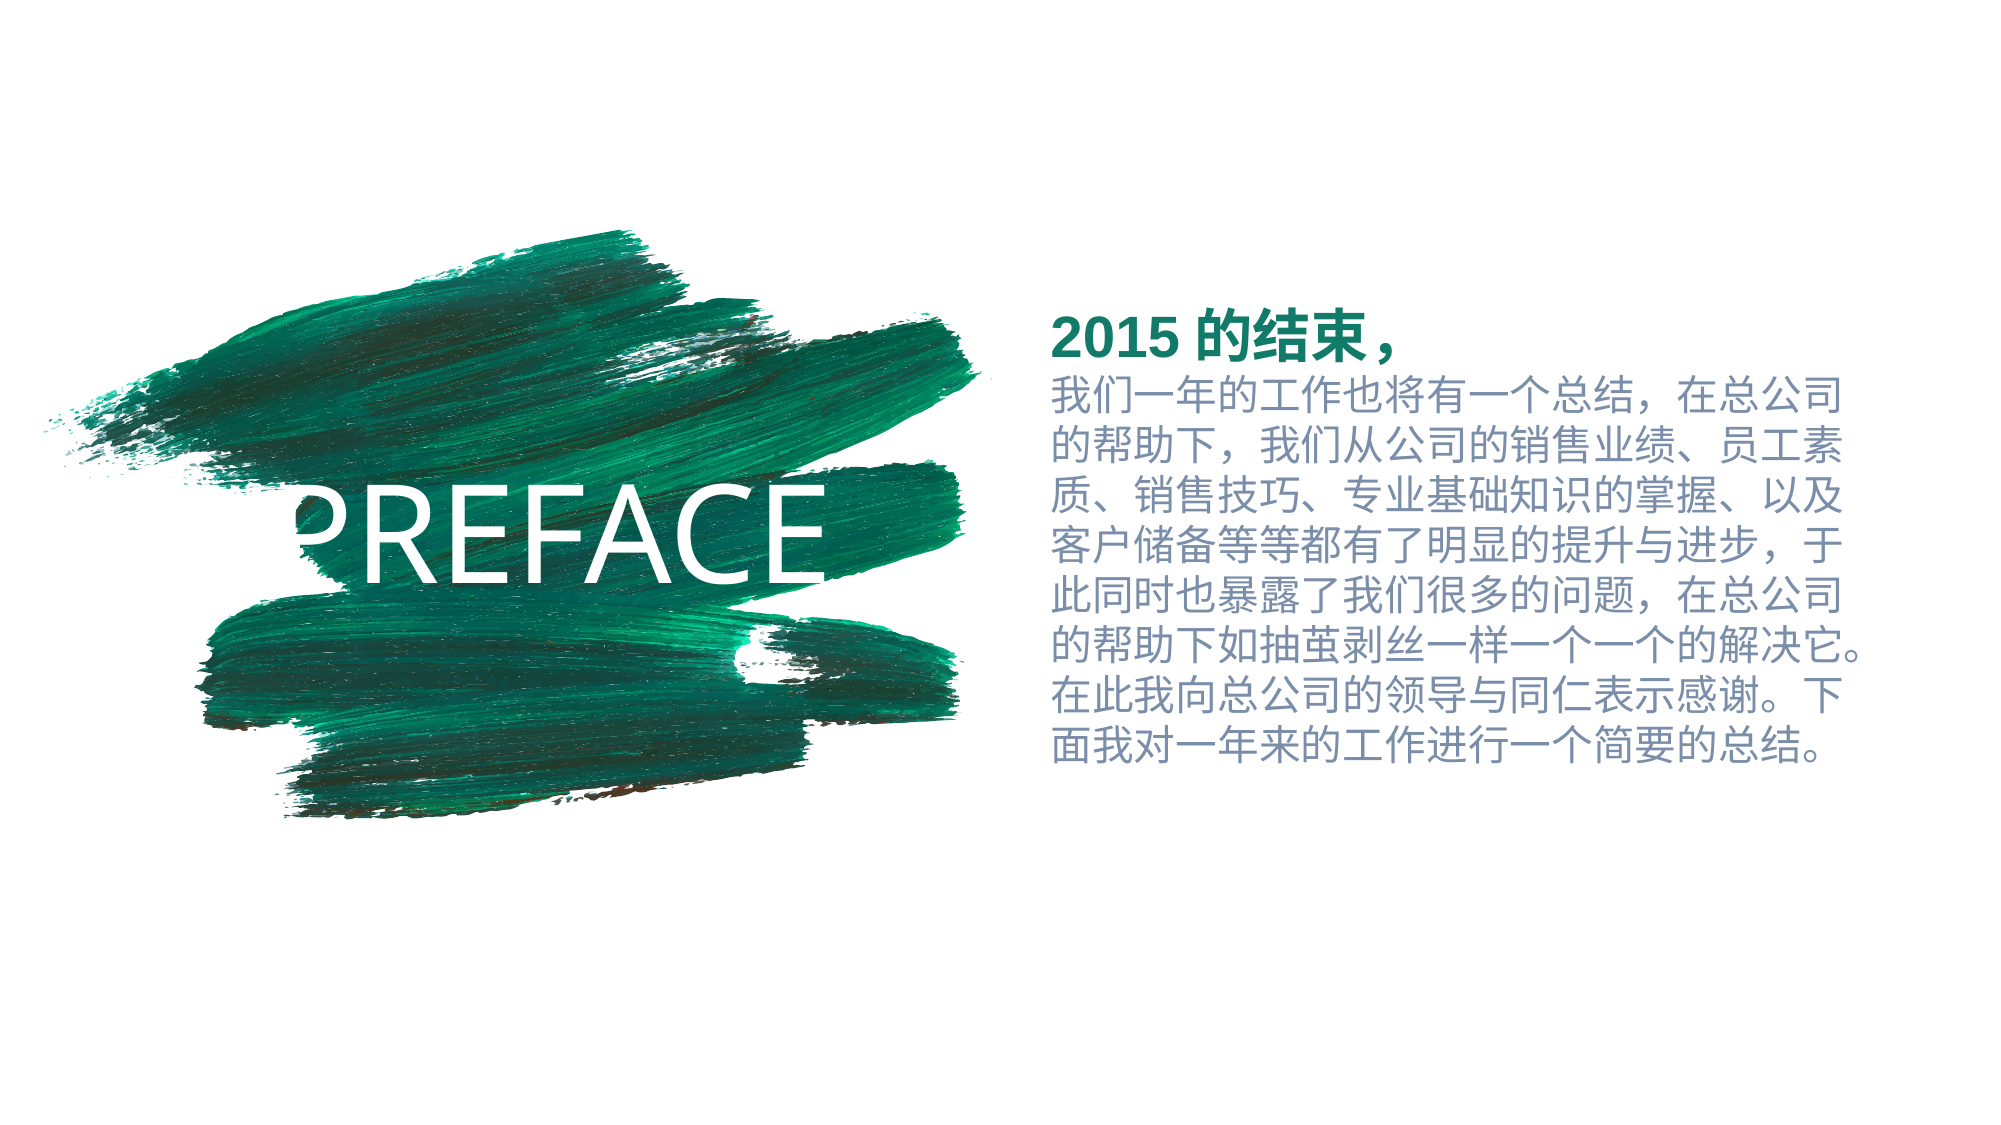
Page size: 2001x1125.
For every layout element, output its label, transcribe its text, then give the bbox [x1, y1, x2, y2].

picture [69, 248, 1015, 811]
text_box 2015的结束， 我们一年的工作也将有一个总结，在总公司的帮助下，我们从公司的销售业绩、员工素质、销售技巧、专业基础知识的掌握、以及客户储备等等都有了明显的提升与进步，于此同时也暴露了我们很多的问题，在总公司的帮助下如抽茧剥丝一样一个一个的解决它。在此我向总公司的领导与同仁表示感谢。下面我对一年来的工作进行一个简要的总结。 [1035, 291, 1891, 837]
